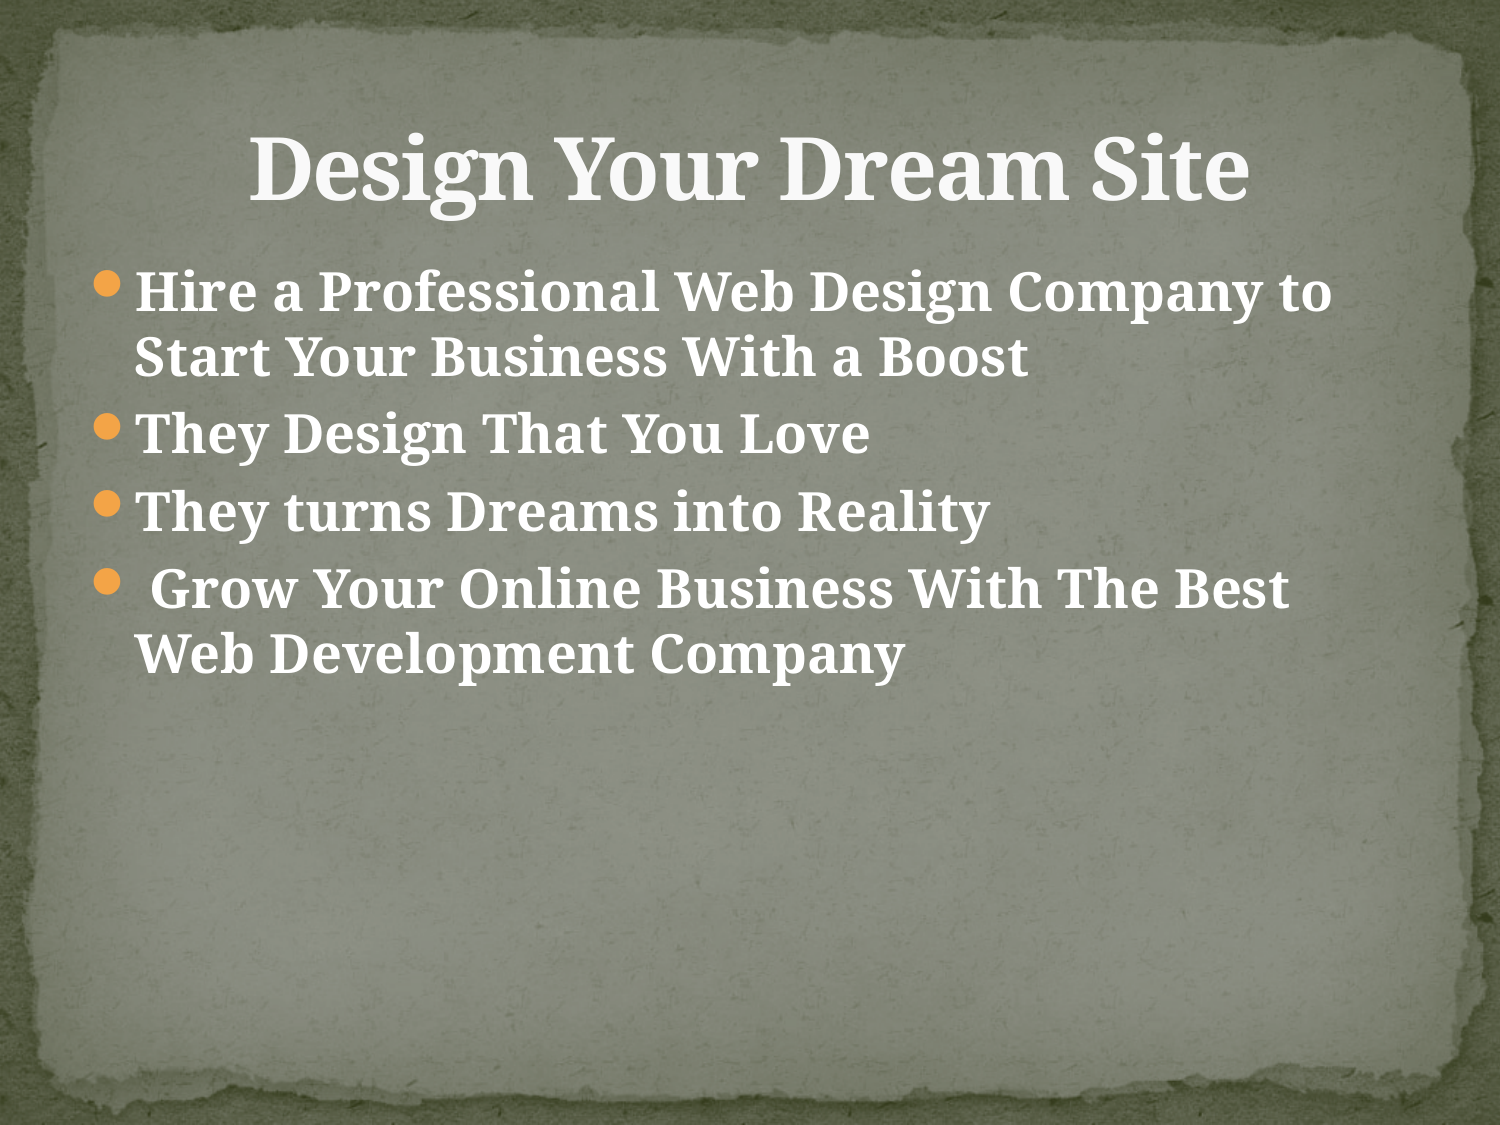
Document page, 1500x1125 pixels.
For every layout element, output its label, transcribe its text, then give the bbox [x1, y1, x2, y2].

title Design Your Dream Site [74, 24, 1425, 225]
list Hire a Professional Web Design Company to Start Your Business With a Boost They Design That You Love They turns Dreams into Reality Grow Your Online Business With The Best Web Development Company [75, 249, 1425, 1000]
